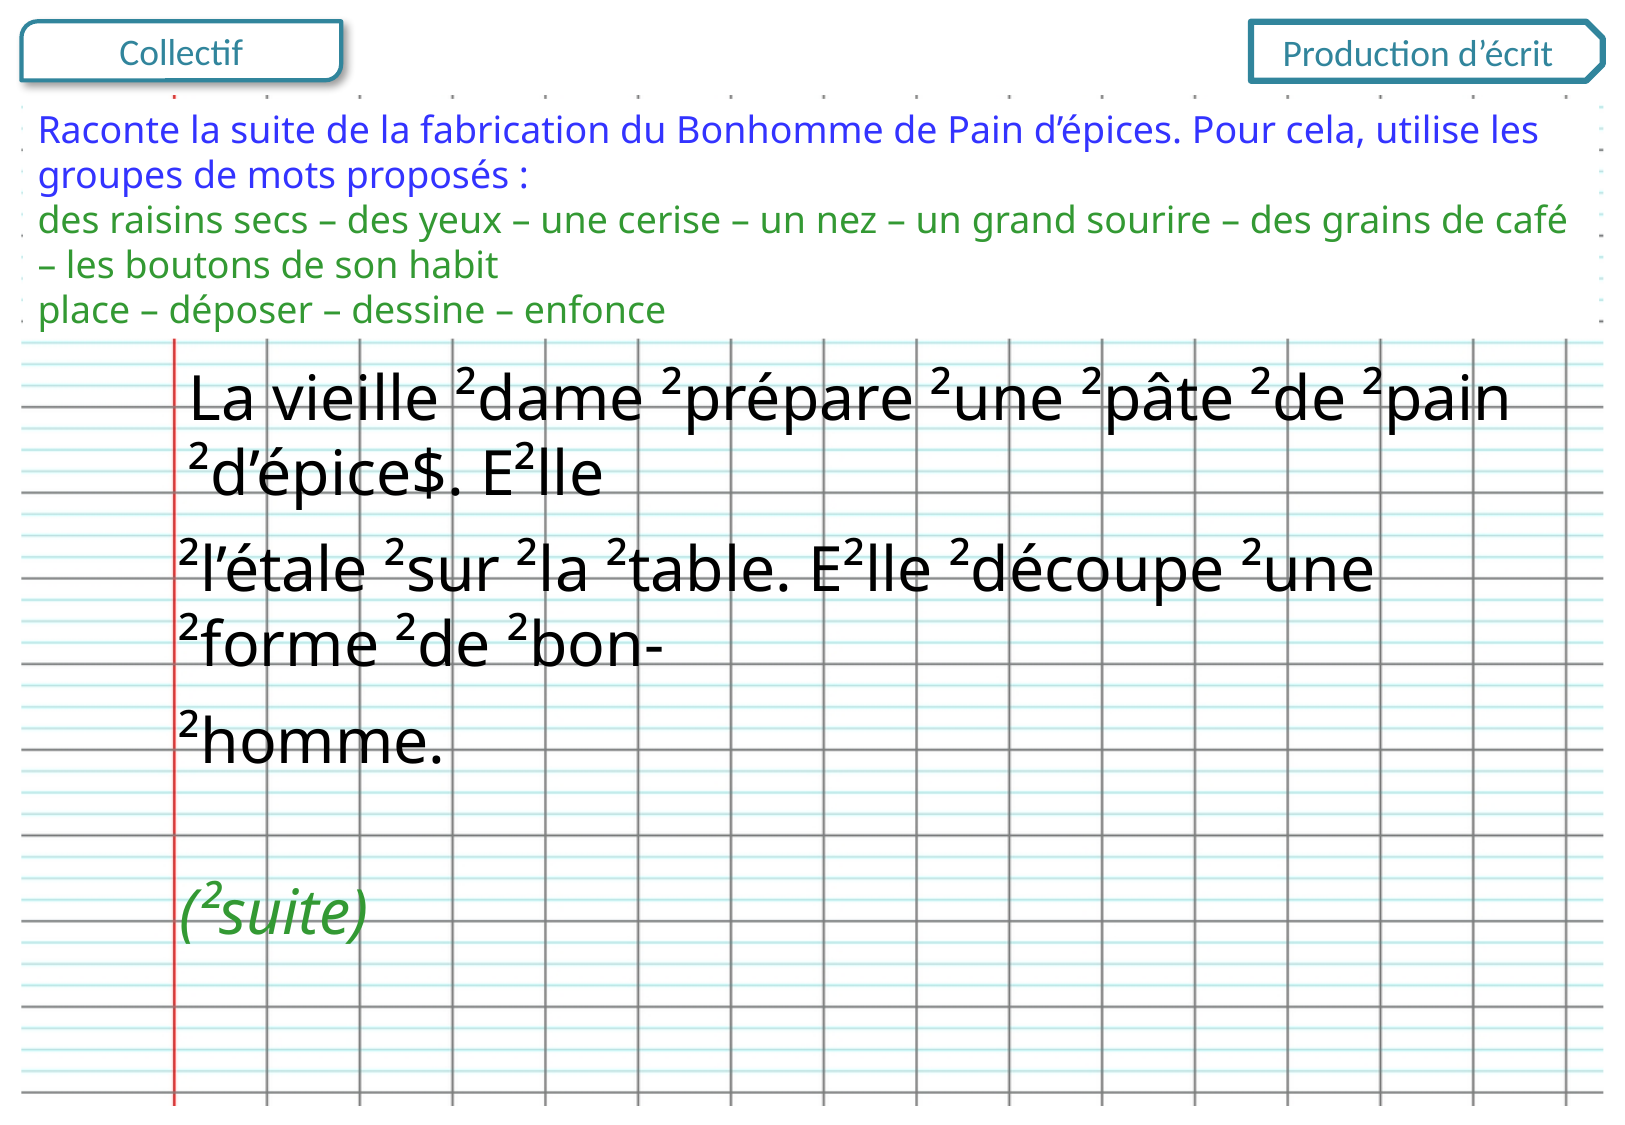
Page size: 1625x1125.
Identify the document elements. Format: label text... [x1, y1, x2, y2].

text_box Raconte la suite de la fabrication du Bonhomme de Pain d’épices. Pour cela, utilise les groupes de mots proposés : des raisins secs – des yeux – une cerise – un nez – un grand sourire – des grains de café – les boutons de son habit place – déposer – dessine – enfonce [22, 98, 1600, 339]
list Production d’écrit [1251, 21, 1585, 81]
text_box ²homme. [163, 694, 1604, 784]
text_box (²suite) [164, 864, 1605, 955]
text_box ²l’étale ²sur ²la ²table. E²lle ²découpe ²une ²forme ²de ²bon- [163, 521, 1604, 687]
list La vieille ²dame ²prépare ²une ²pâte ²de ²pain ²d’épice$. E²lle [173, 350, 1604, 465]
picture [21, 95, 1604, 1106]
